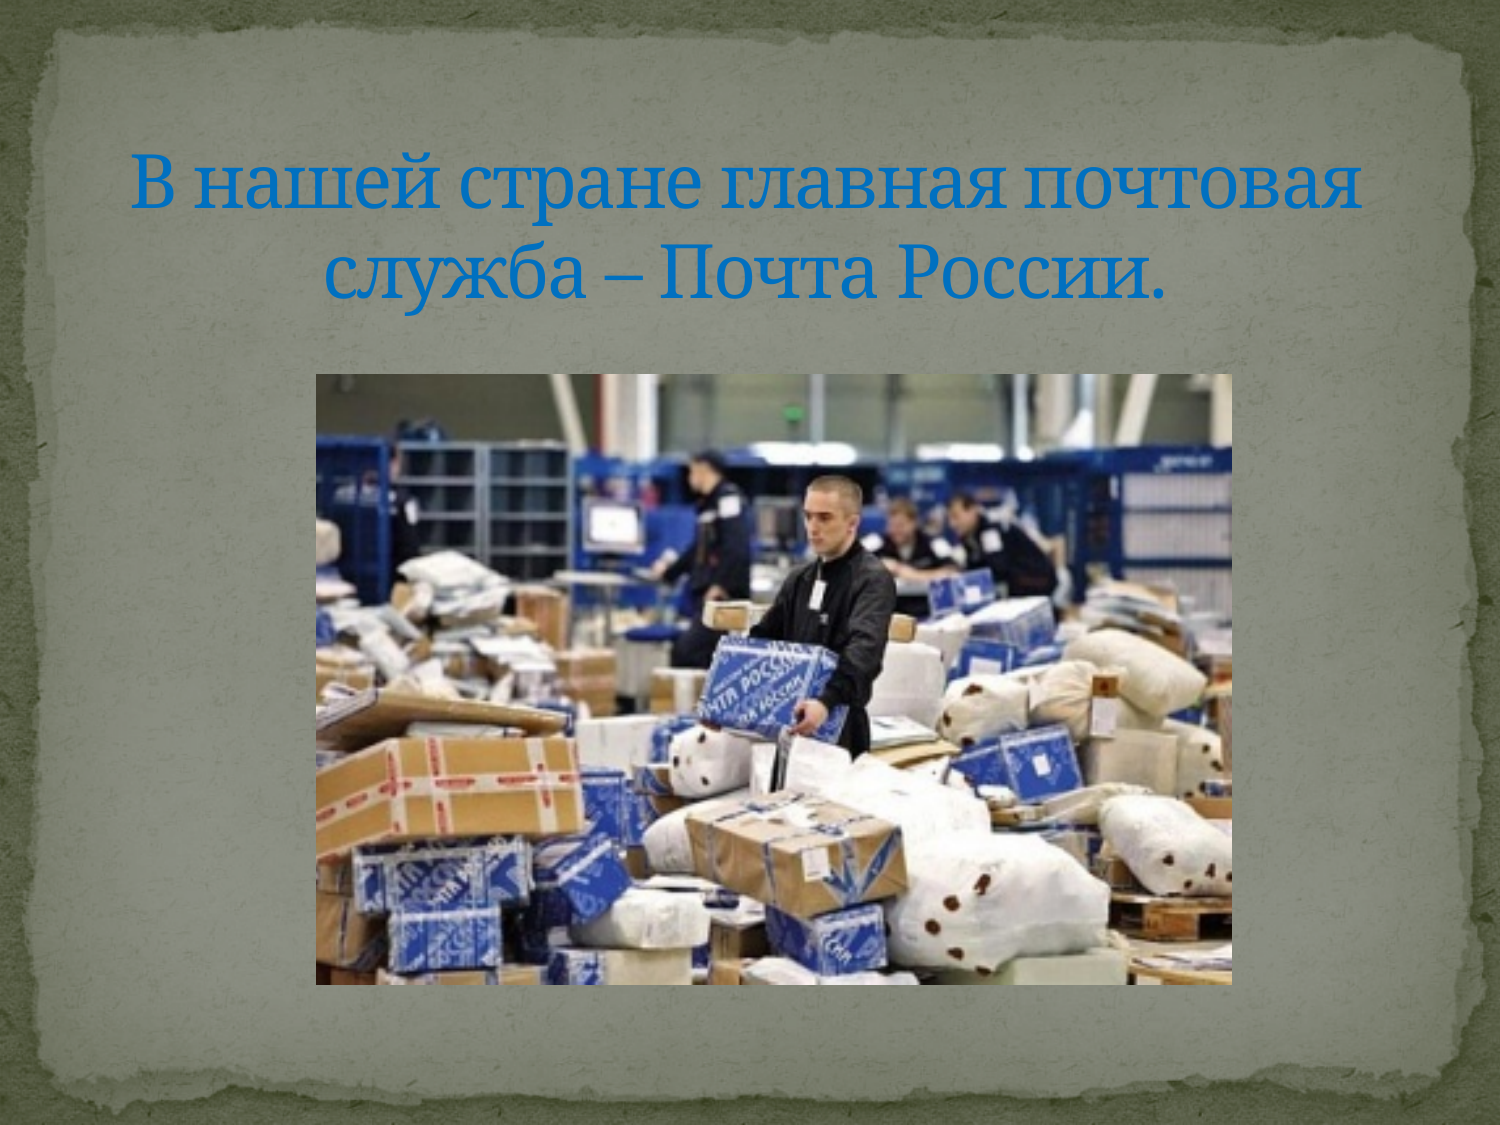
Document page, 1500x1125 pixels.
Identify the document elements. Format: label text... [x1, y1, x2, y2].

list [318, 375, 1231, 984]
title В нашей стране главная почтовая служба – Почта России. [70, 210, 1421, 411]
